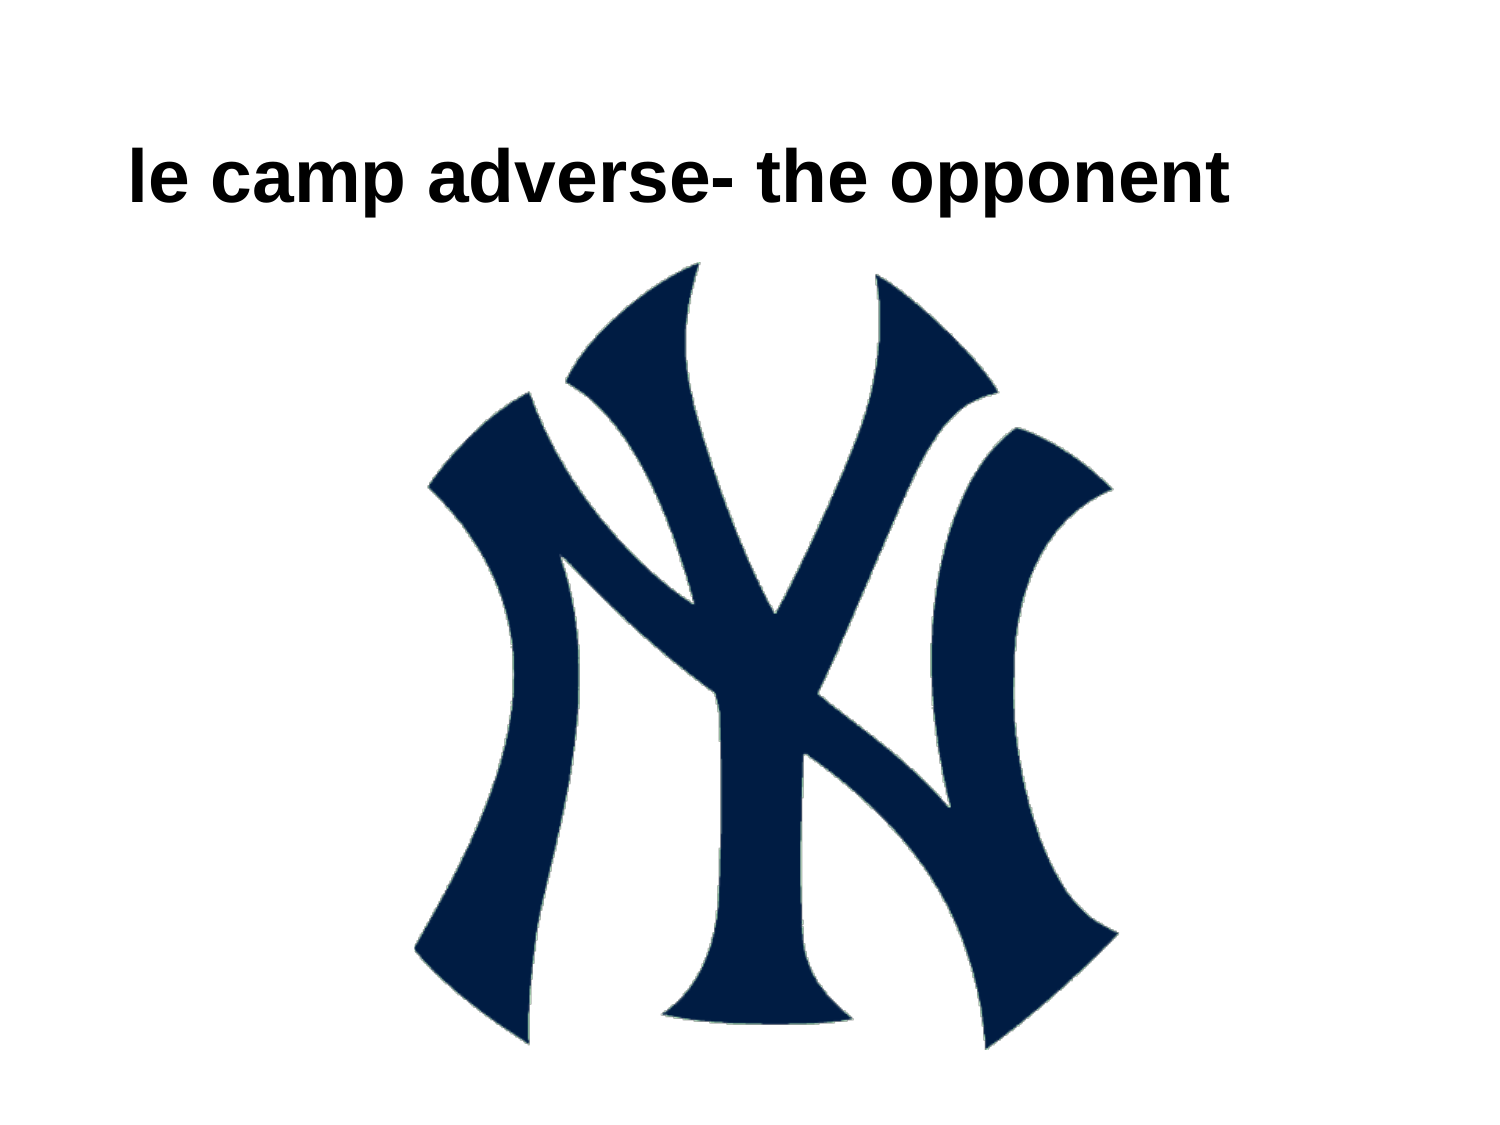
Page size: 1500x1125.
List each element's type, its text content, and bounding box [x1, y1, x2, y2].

title le camp adverse- the opponent [75, 14, 1425, 233]
text_box [414, 262, 1120, 1050]
